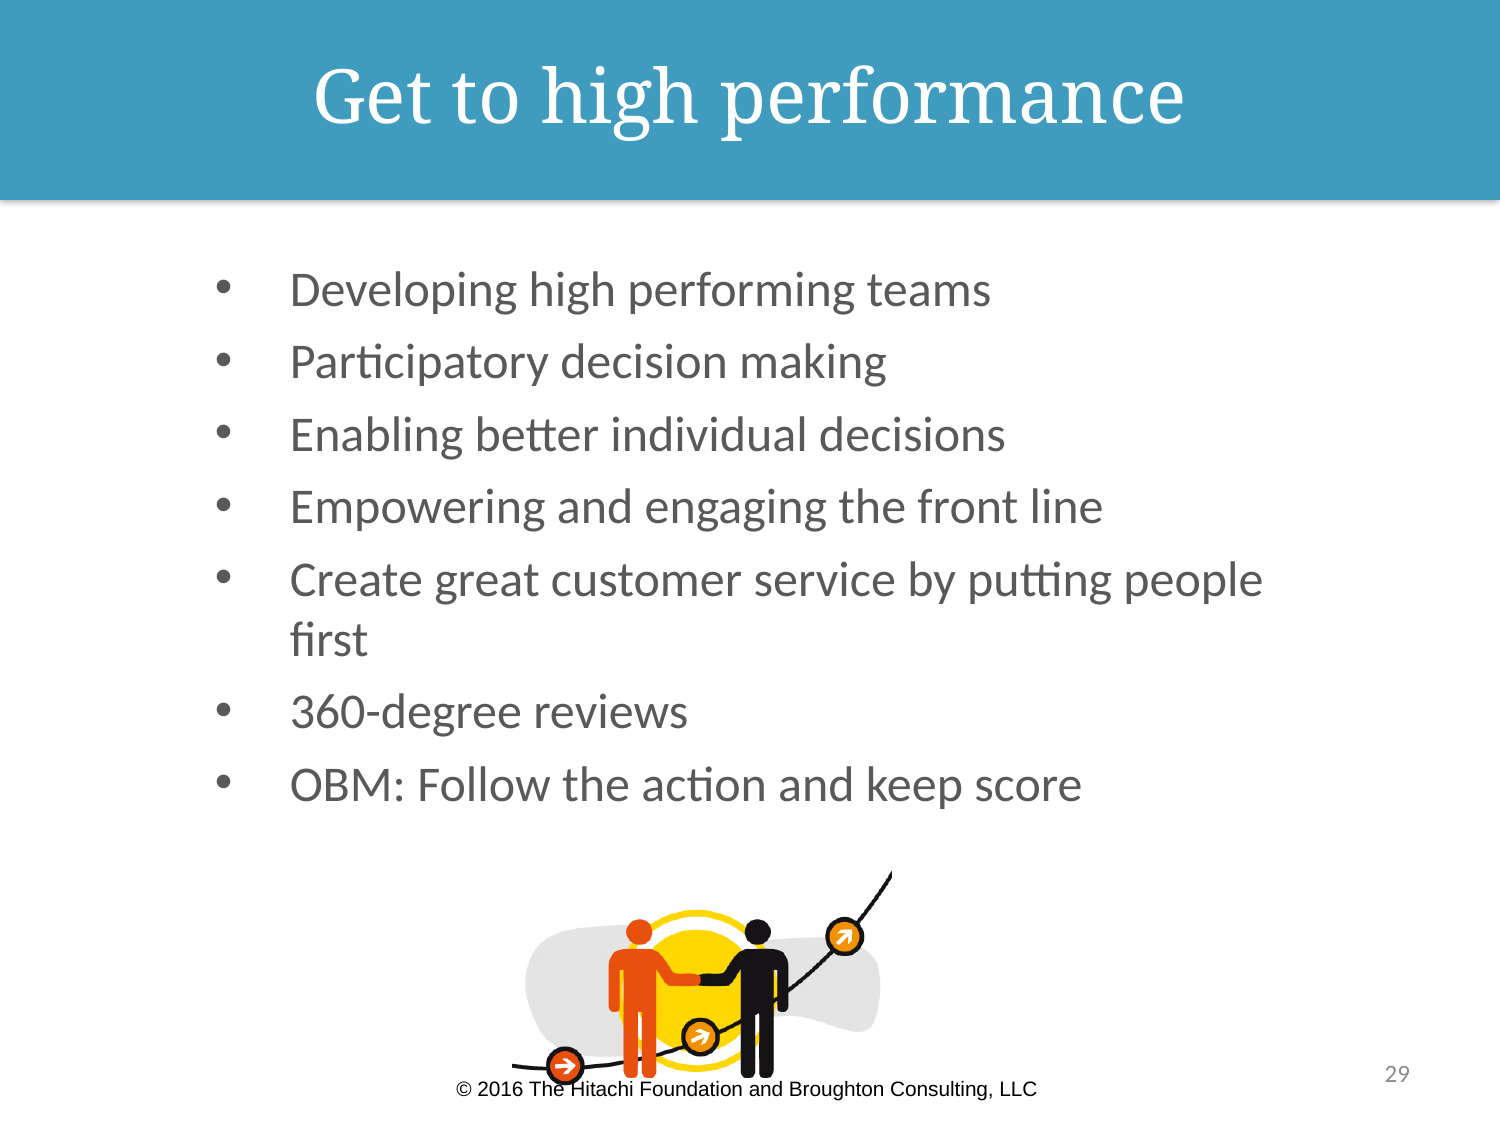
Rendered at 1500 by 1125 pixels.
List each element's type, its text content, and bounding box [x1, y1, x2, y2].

footer © 2016 The Hitachi Foundation and Broughton Consulting, LLC [399, 1067, 507, 1100]
title Get to high performance [112, 24, 1388, 163]
slide_number 29 [1074, 1042, 1425, 1103]
footer © 2016 The Hitachi Foundation and Broughton Consulting, LLC [896, 1067, 1100, 1100]
picture [512, 843, 892, 1113]
text_box Developing high performing teams Participatory decision making Enabling better individual decisions Empowering and engaging the front line Create great customer service by putting people first 360-degree reviews OBM: Follow the action and keep score [124, 248, 1338, 819]
